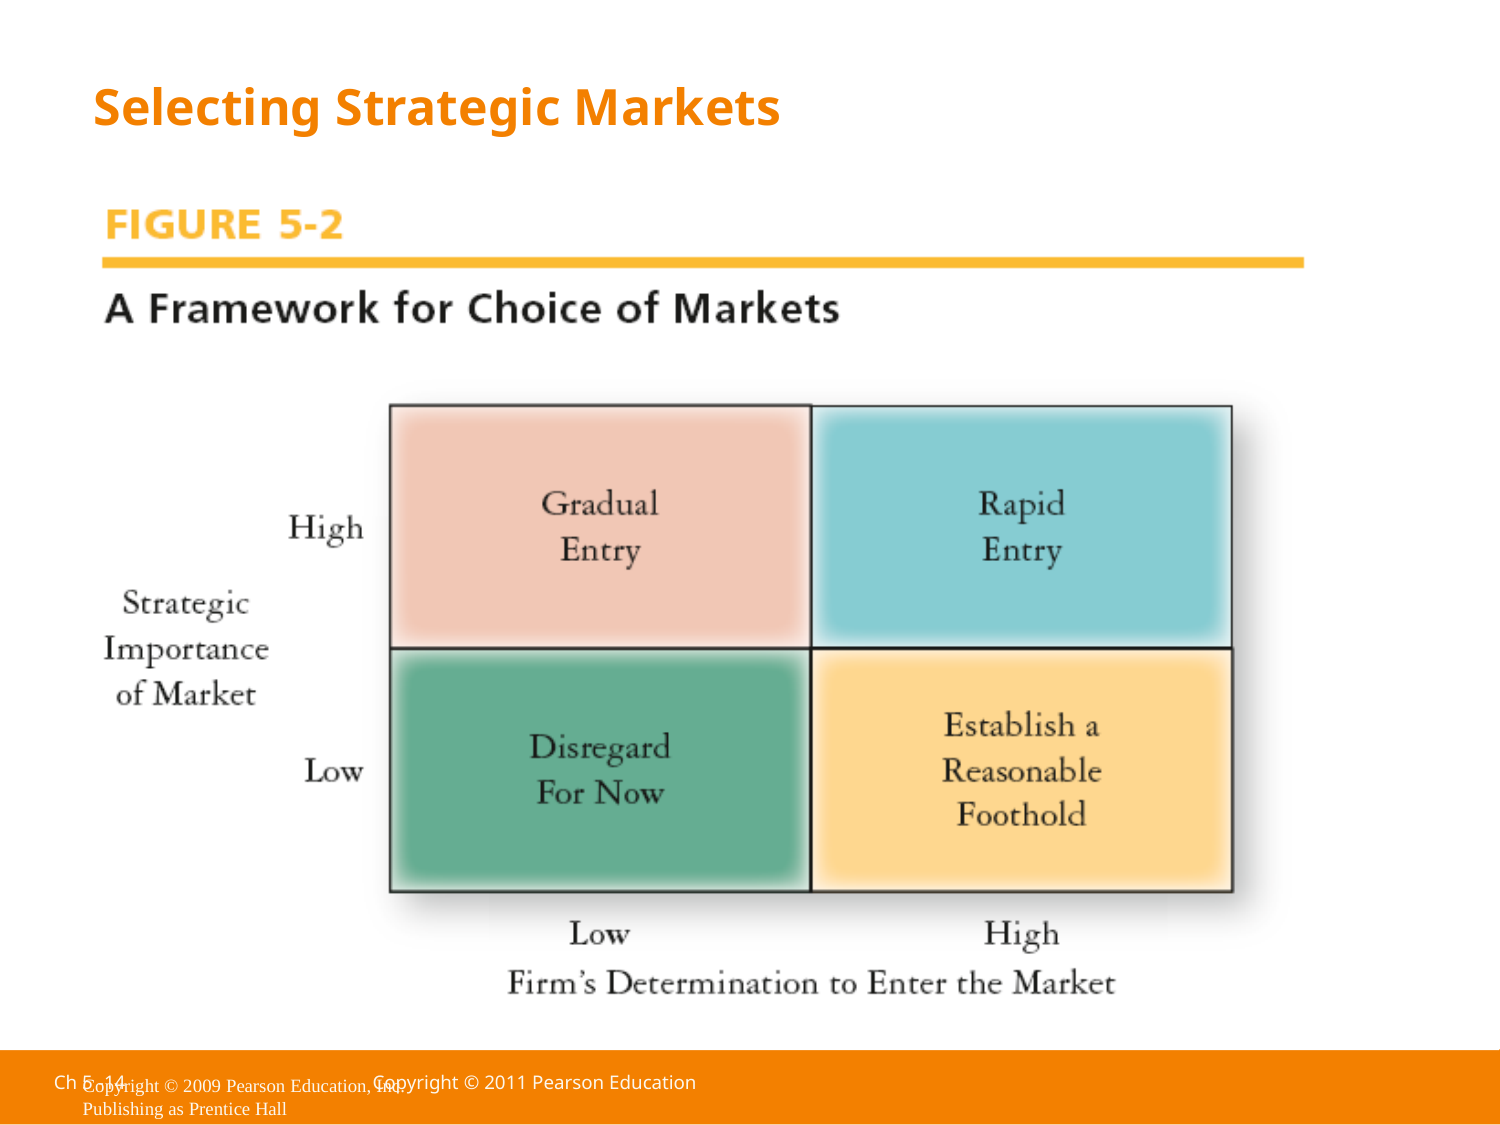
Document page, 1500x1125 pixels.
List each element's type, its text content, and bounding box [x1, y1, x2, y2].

picture [99, 199, 1319, 1018]
text_box Copyright © 2009 Pearson Education, Inc. Publishing as Prentice Hall [82, 1073, 908, 1119]
text_box Ch 5 -14 [47, 1070, 171, 1093]
text_box [0, 1050, 1500, 1125]
picture [1248, 1042, 1500, 1124]
text_box Copyright © 2011 Pearson Education [233, 1070, 703, 1093]
text_box Selecting Strategic Markets [87, 74, 1346, 136]
